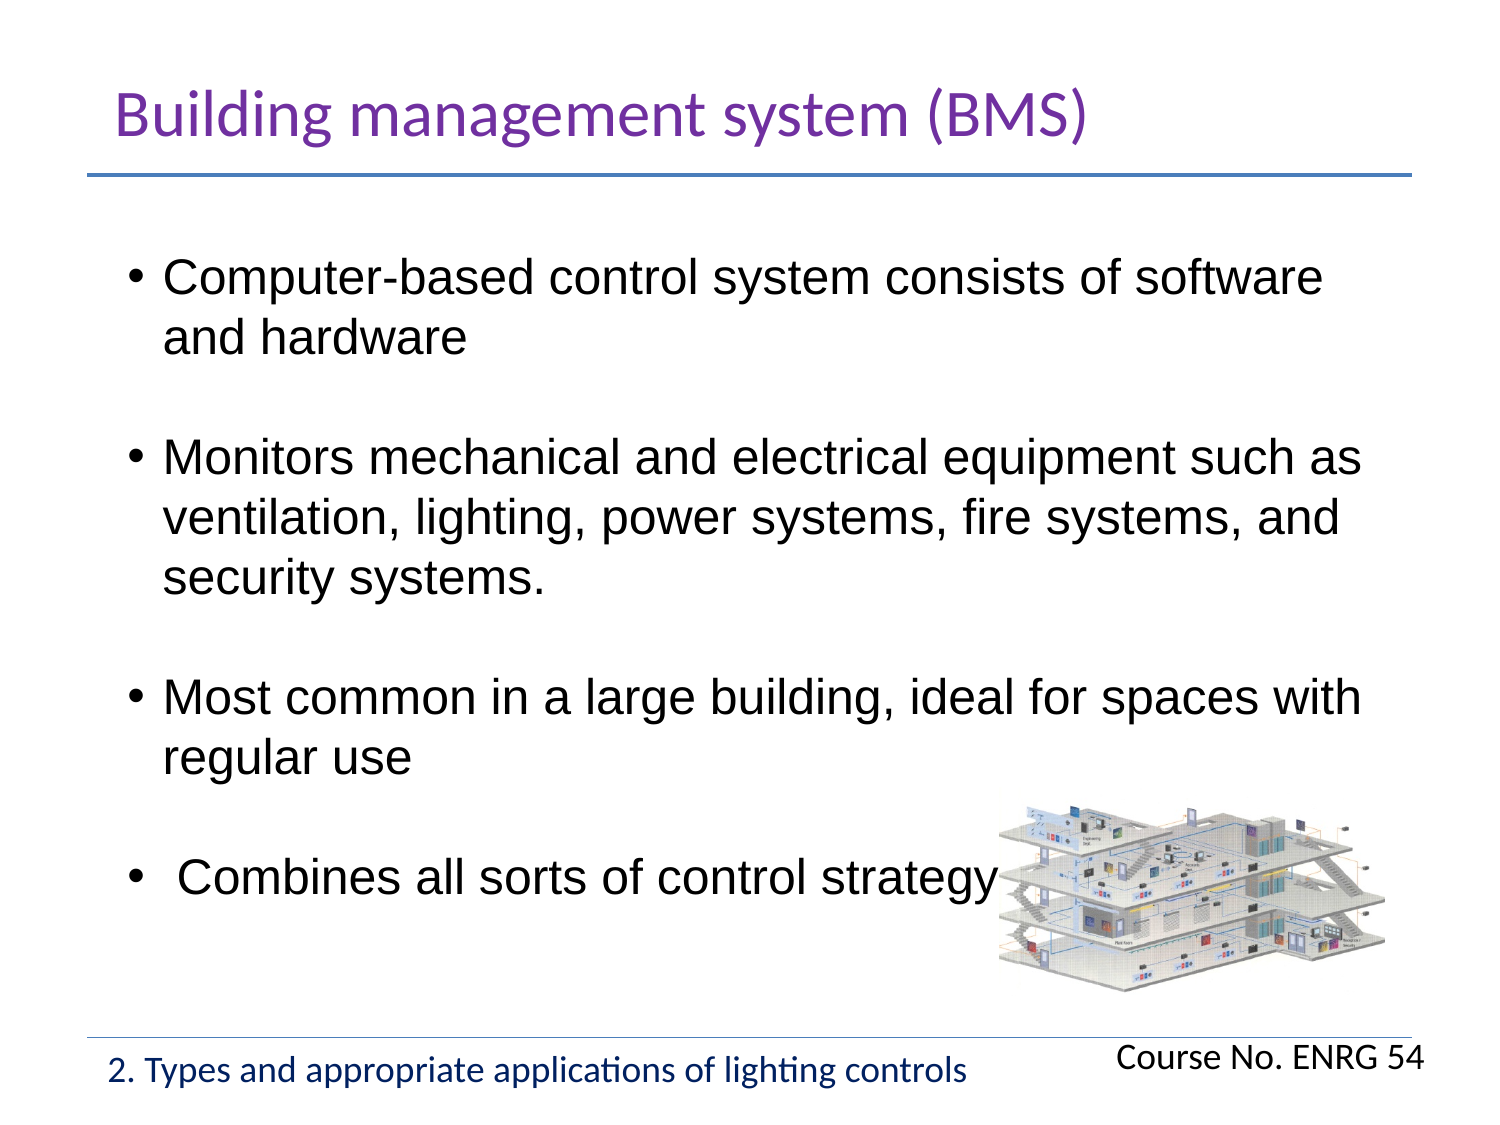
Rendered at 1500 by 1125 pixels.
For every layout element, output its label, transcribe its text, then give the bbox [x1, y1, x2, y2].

picture [999, 787, 1385, 1001]
text_box Course No. ENRG 54 [1101, 1024, 1441, 1085]
text_box 2. Types and appropriate applications of lighting controls [92, 1046, 984, 1098]
text_box Building management system (BMS) [99, 62, 1400, 158]
text_box Computer-based control system consists of software and hardware Monitors mechanical and electrical equipment such as ventilation, lighting, power systems, fire systems, and security systems. Most common in a large building, ideal for spaces with regular use Combines all sorts of control strategy [112, 237, 1388, 913]
